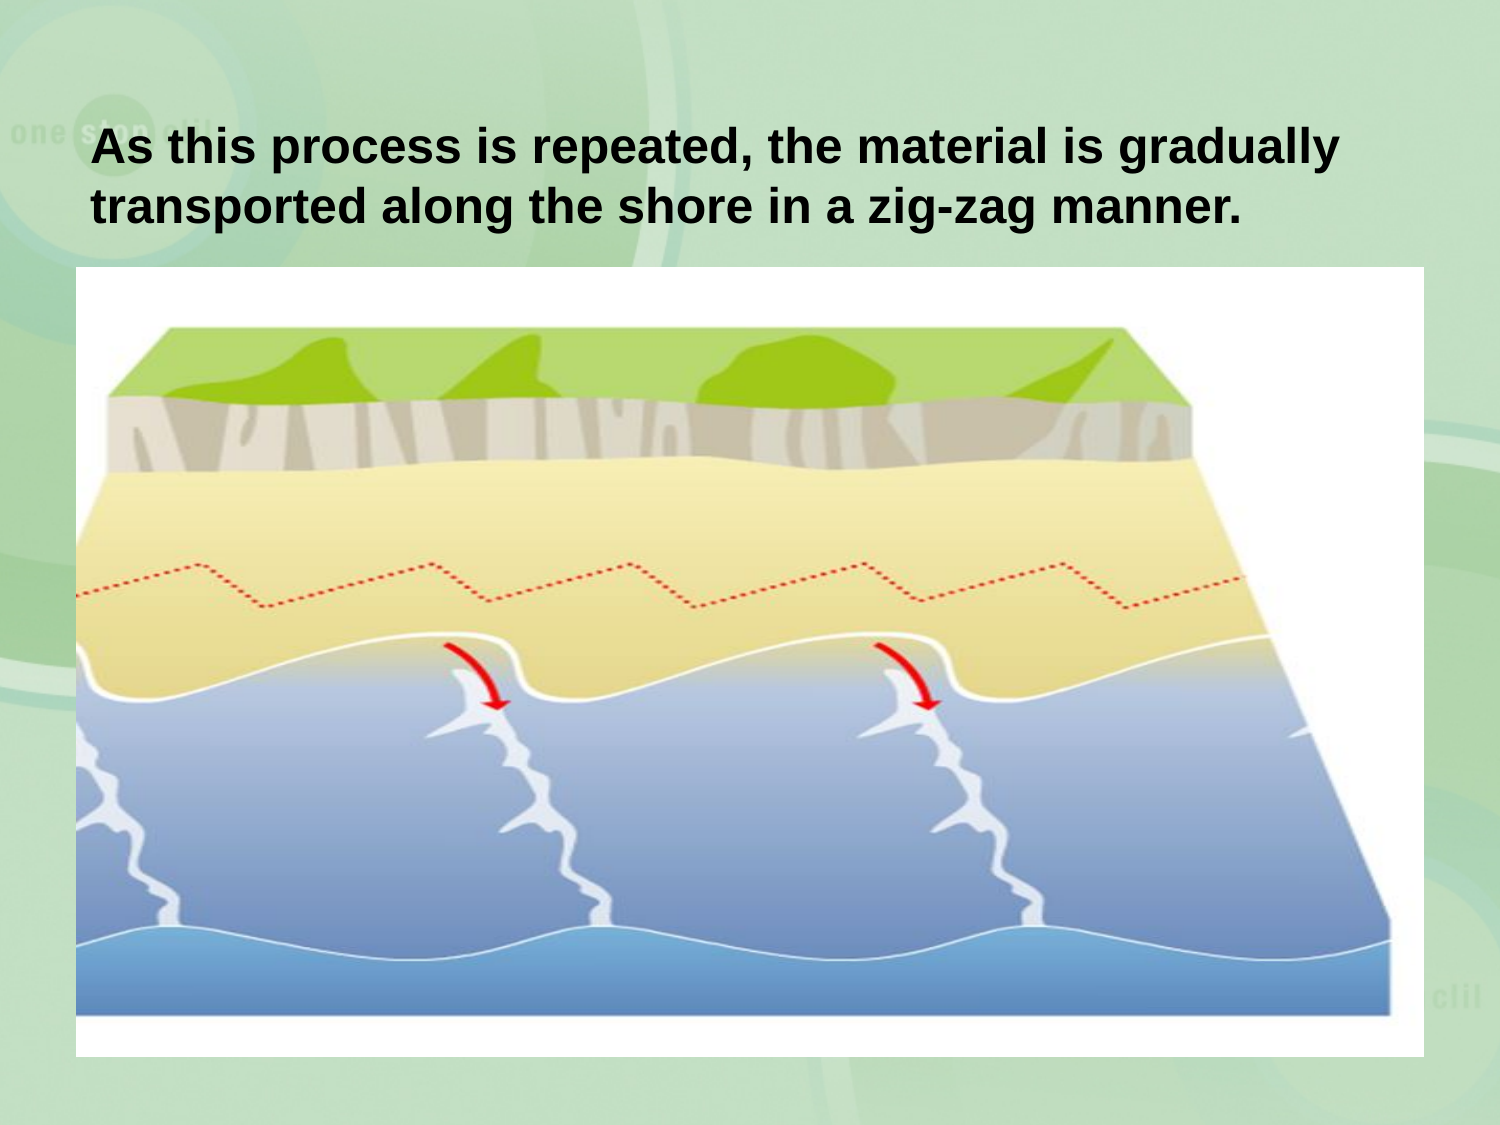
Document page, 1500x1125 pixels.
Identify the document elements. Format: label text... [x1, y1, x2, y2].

picture [0, 0, 1500, 1125]
title As this process is repeated, the material is gradually transported along the shore in a zig-zag manner. [75, 79, 1425, 268]
